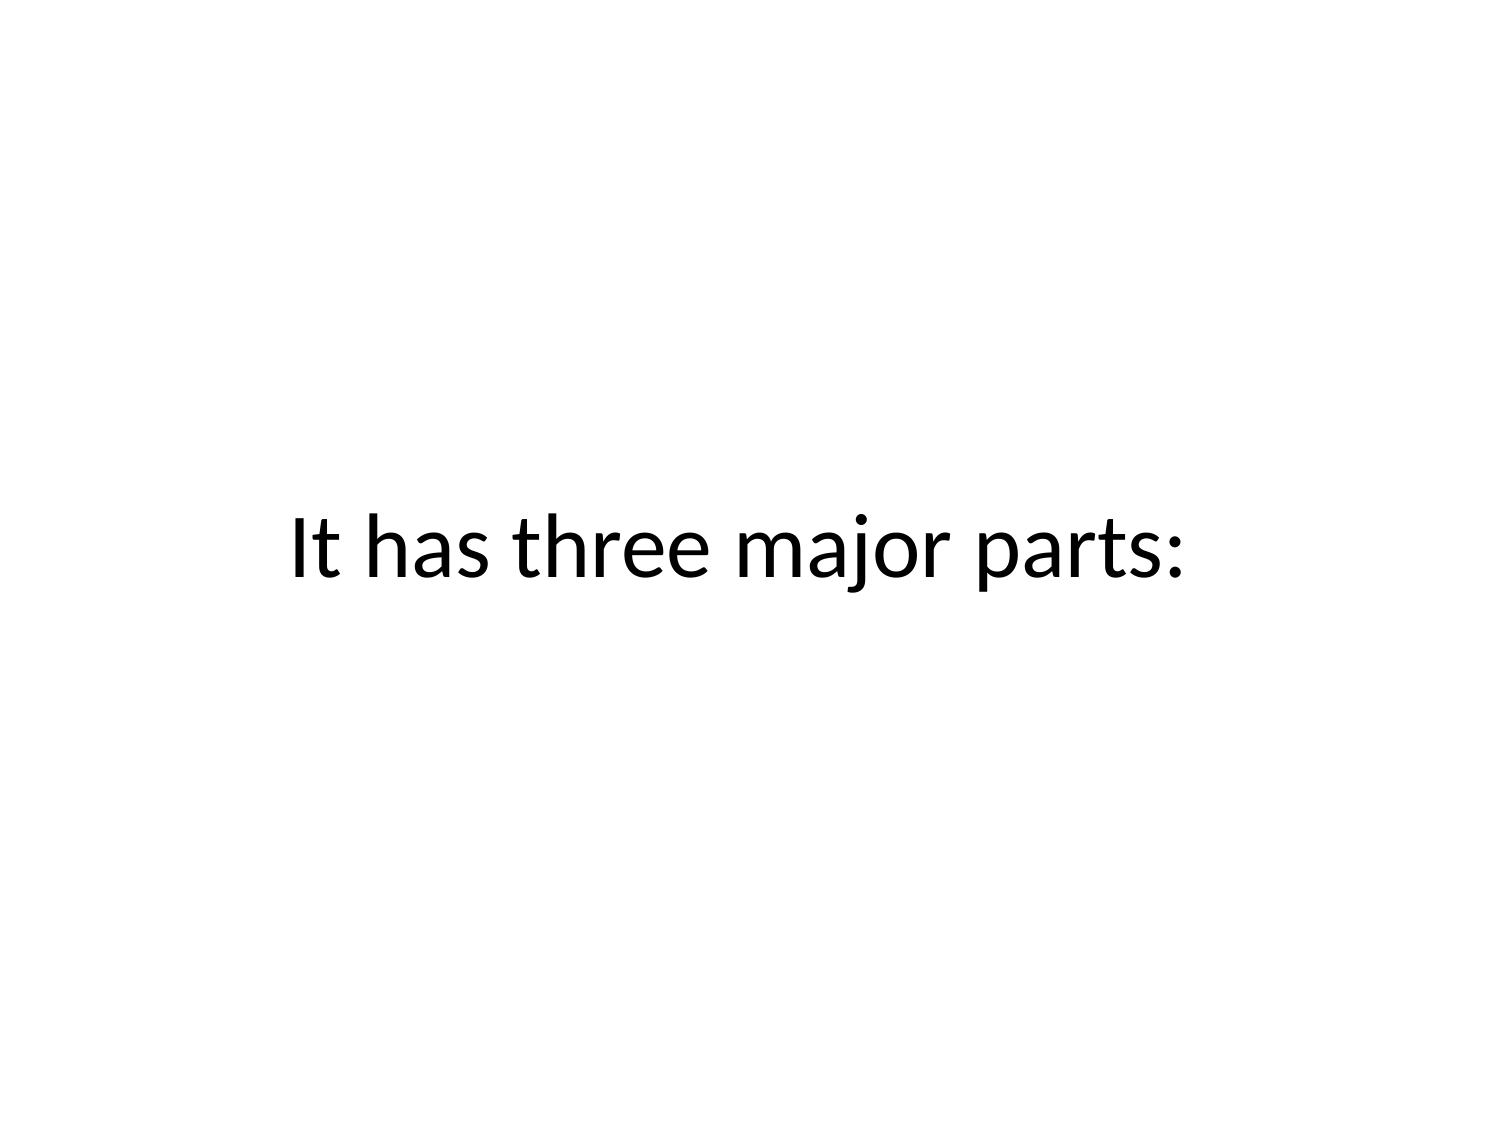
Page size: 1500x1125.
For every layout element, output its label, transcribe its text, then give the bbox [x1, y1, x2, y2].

title It has three major parts: [74, 44, 1426, 1038]
